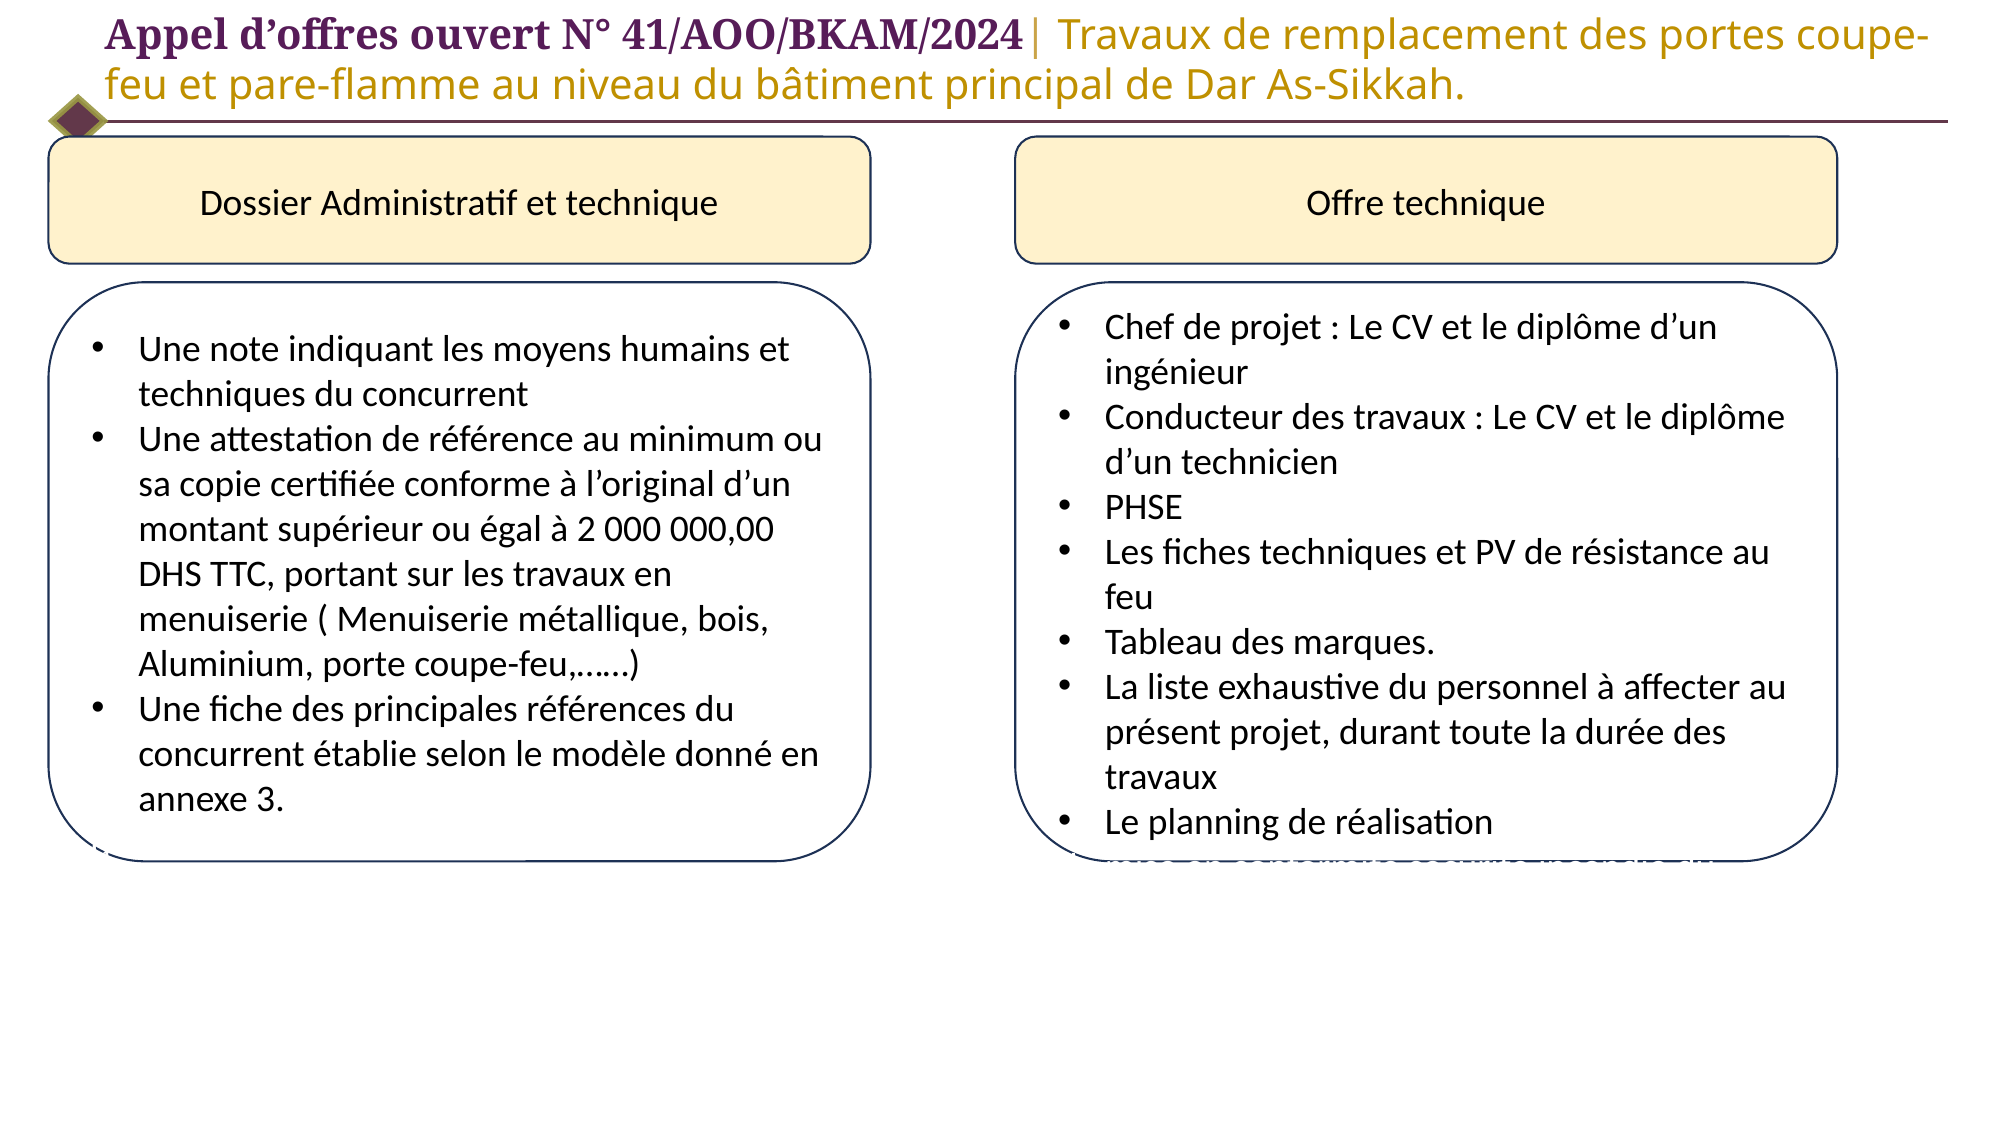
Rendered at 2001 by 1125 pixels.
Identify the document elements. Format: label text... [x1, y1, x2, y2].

text_box Dossier Administratif et technique [47, 135, 872, 265]
text_box Appel d’offres ouvert N° 41/AOO/BKAM/2024| Travaux de remplacement des portes coupe-feu et pare-flamme au niveau du bâtiment principal de Dar As-Sikkah. [89, 0, 2000, 165]
text_box Chef de projet : Le CV et le diplôme d’un ingénieur Conducteur des travaux : Le CV et le diplôme d’un technicien PHSE Les fiches techniques et PV de résistance au feu Tableau des marques. La liste exhaustive du personnel à affecter au présent projet, durant toute la durée des travaux Le planning de réalisation de mise en conformité sécurité incendie du bâtiment principal de DAR AS-SIKKAH [1014, 281, 1839, 863]
text_box Une note indiquant les moyens humains et techniques du concurrent Une attestation de référence au minimum ou sa copie certifiée conforme à l’original d’un montant supérieur ou égal à 2 000 000,00 DHS TTC, portant sur les travaux en menuiserie ( Menuiserie métallique, bois, Aluminium, porte coupe-feu,……) Une fiche des principales références du concurrent établie selon le modèle donné en annexe 3. de mise en conformité sécurité incendie du bâtiment principal de DAR AS-SIKKAH [47, 281, 872, 863]
text_box Offre technique [1014, 135, 1839, 265]
